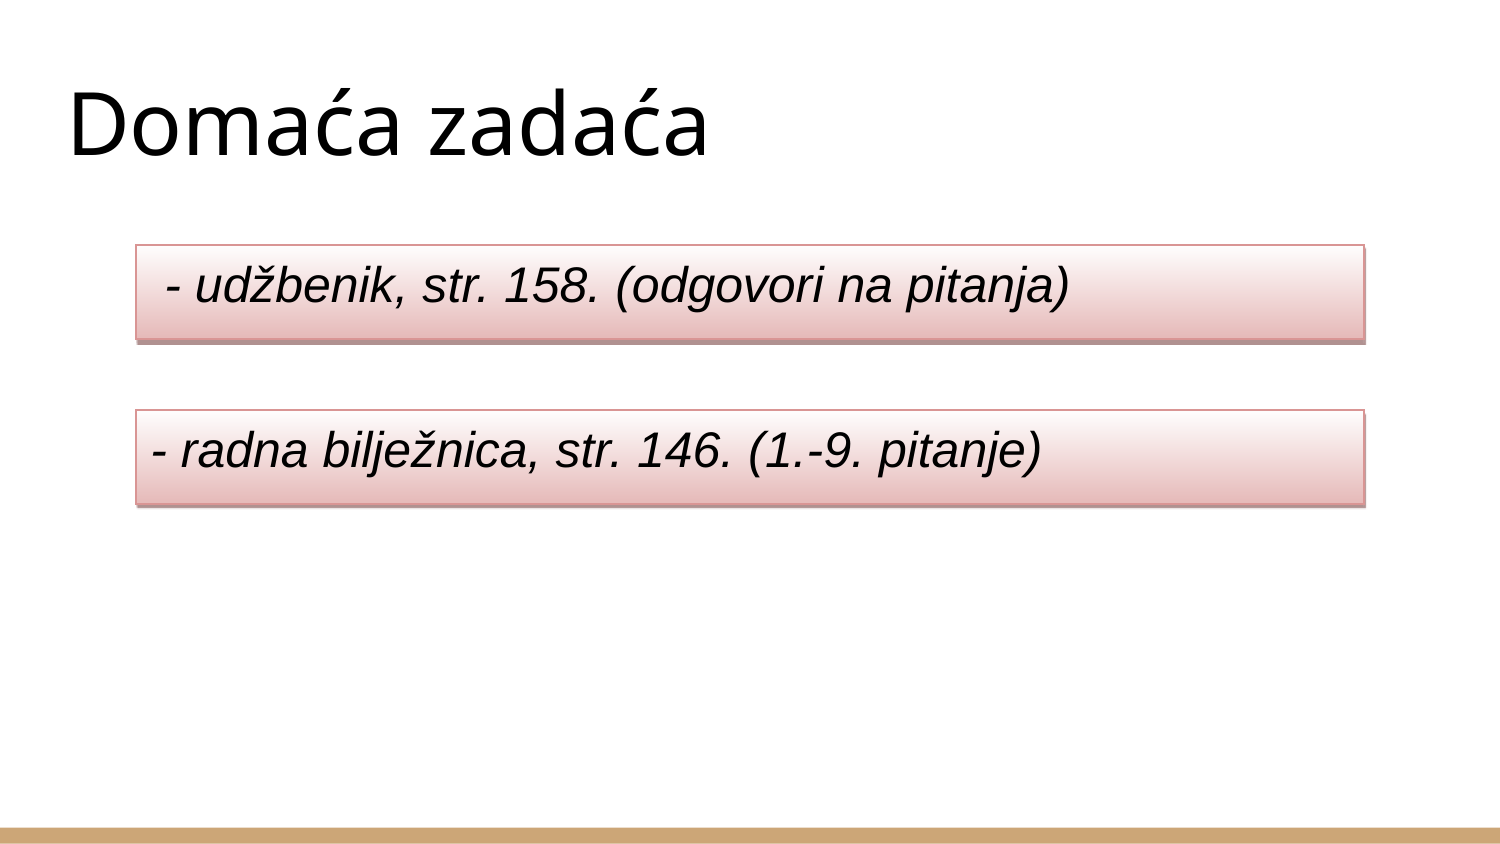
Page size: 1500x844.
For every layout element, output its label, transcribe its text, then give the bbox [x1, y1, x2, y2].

text_box - radna bilježnica, str. 146. (1.-9. pitanje) [135, 410, 1365, 505]
title Domaća zadaća [51, 51, 1449, 189]
list [51, 200, 1449, 752]
text_box - udžbenik, str. 158. (odgovori na pitanja) [135, 244, 1365, 340]
